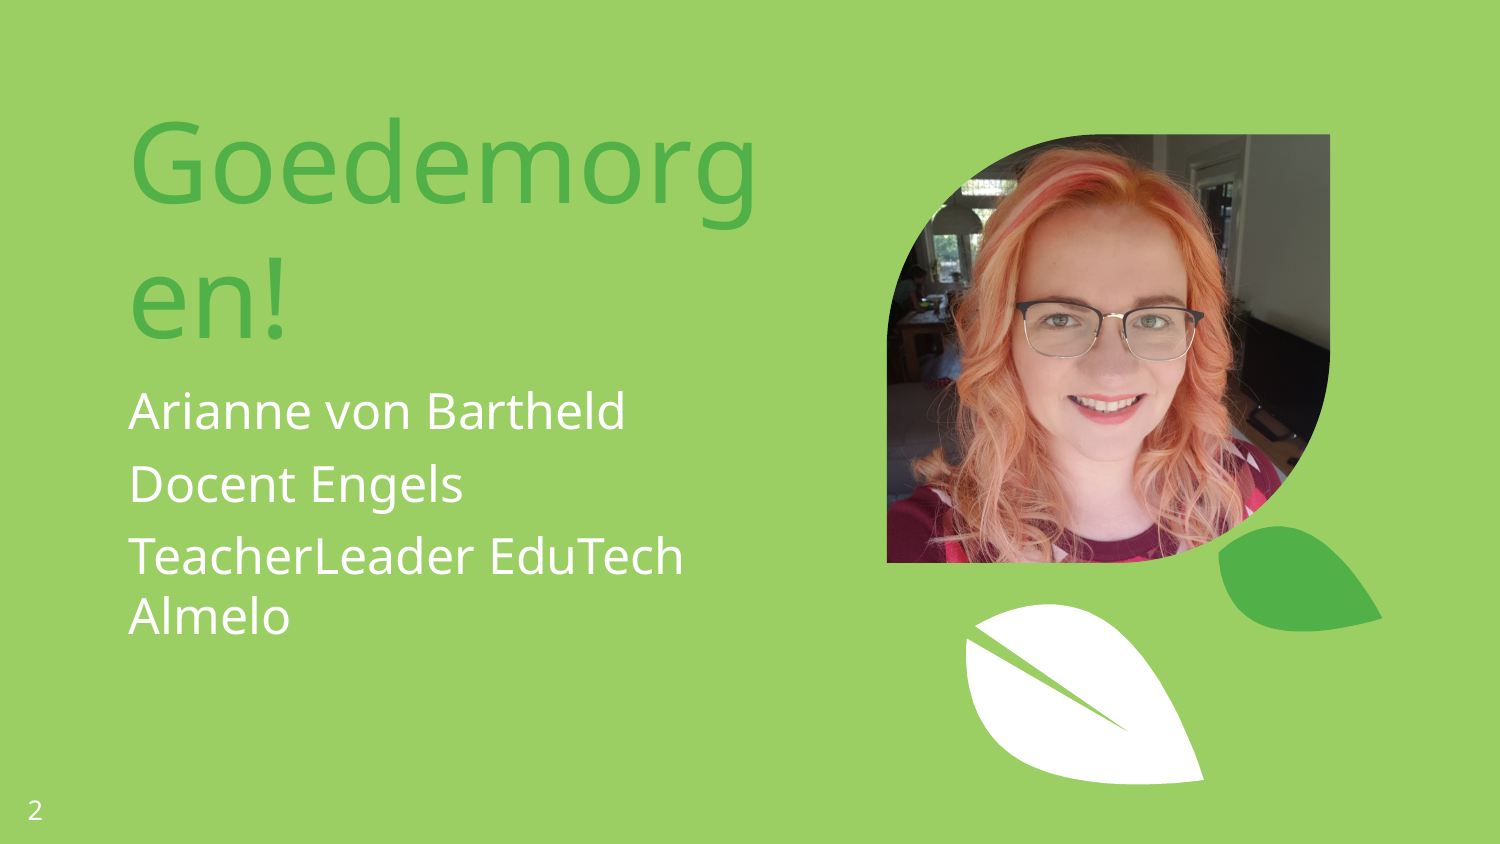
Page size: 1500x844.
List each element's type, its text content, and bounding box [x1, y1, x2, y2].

text_box [1220, 553, 1383, 632]
text_box [966, 604, 1204, 785]
title Goedemorgen! [112, 234, 833, 377]
slide_number 2 [12, 779, 103, 844]
subtitle Arianne von Bartheld Docent Engels TeacherLeader EduTech Almelo [114, 364, 835, 750]
picture [886, 134, 1331, 564]
